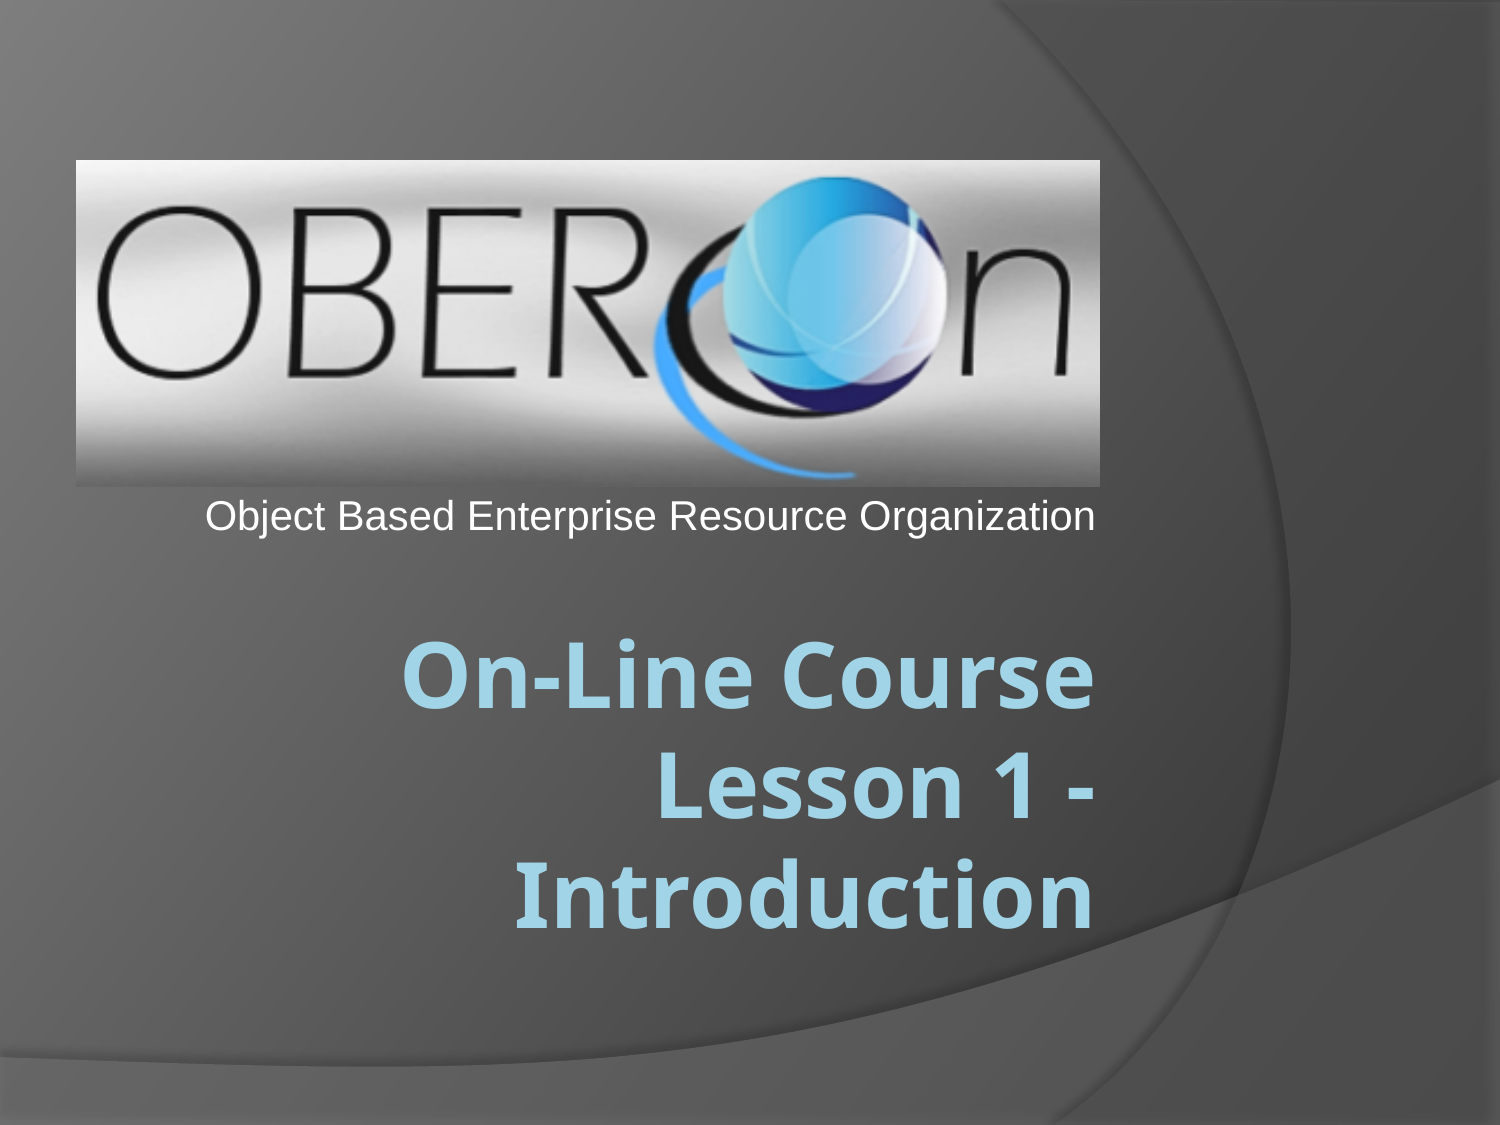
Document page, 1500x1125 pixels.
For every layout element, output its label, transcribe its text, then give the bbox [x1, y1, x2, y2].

subtitle Object Based Enterprise Resource Organization [41, 456, 1105, 539]
picture [76, 160, 1100, 487]
title On-Line Course Lesson 1 - Introduction [76, 609, 1105, 835]
